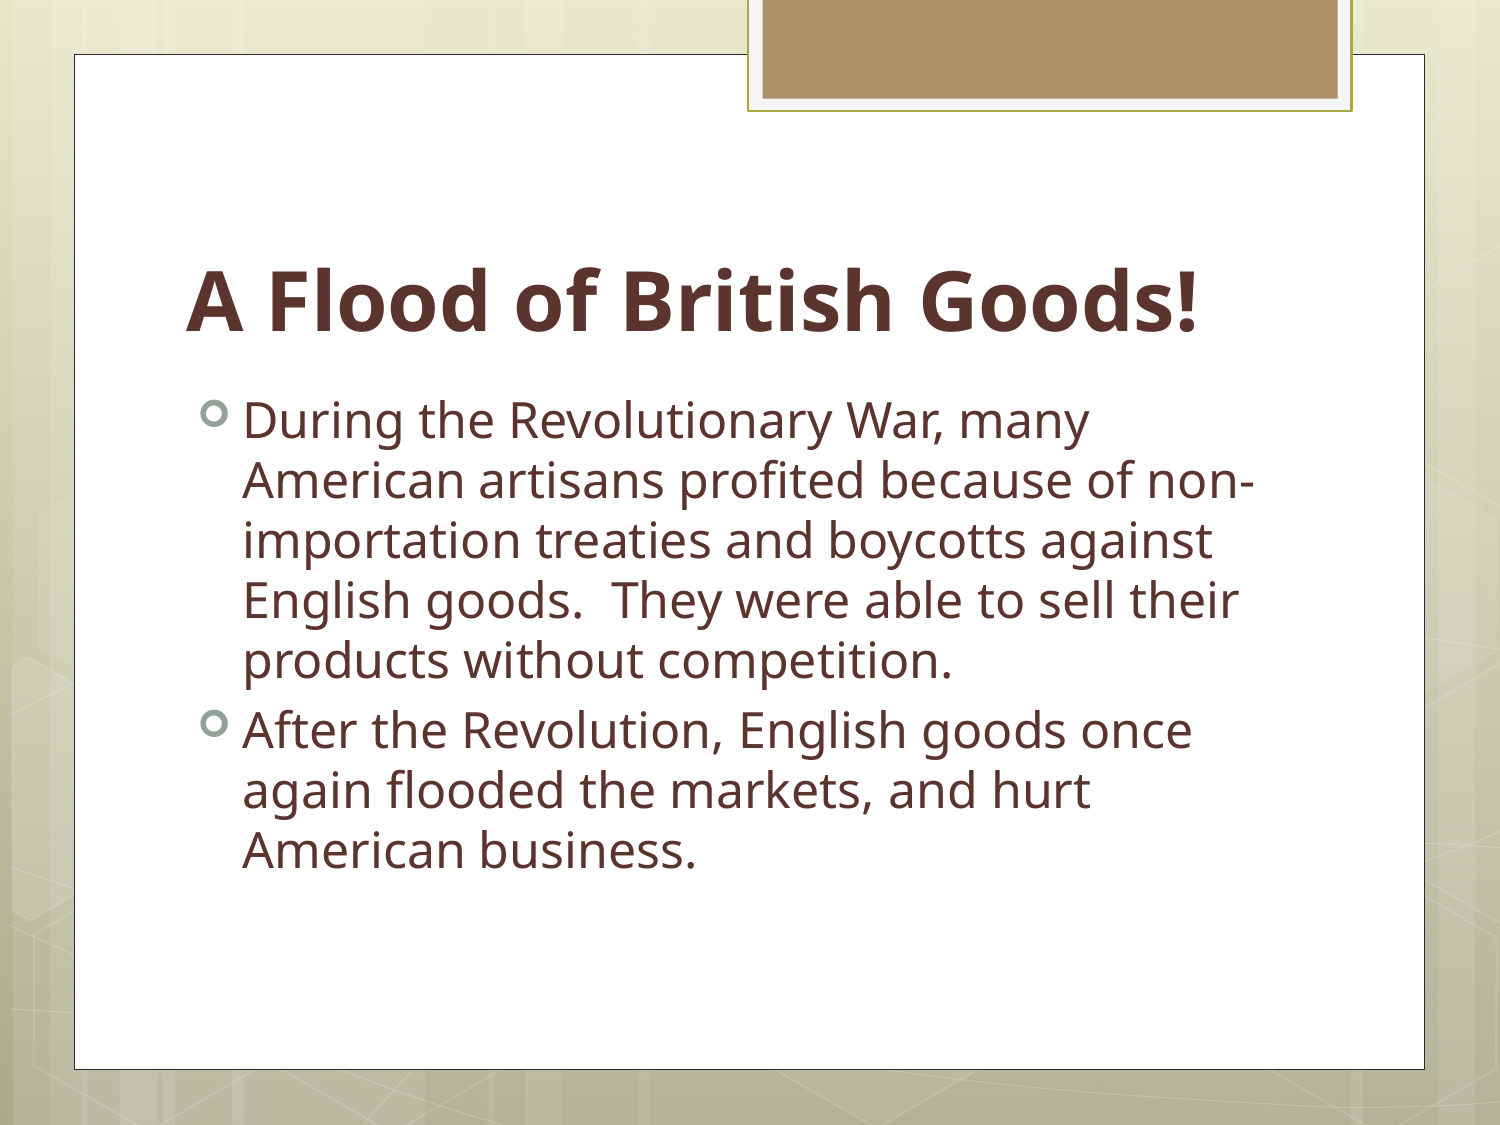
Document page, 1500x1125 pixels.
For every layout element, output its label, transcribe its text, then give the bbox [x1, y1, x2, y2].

title A Flood of British Goods! [171, 168, 1324, 357]
list During the Revolutionary War, many American artisans profited because of non-importation treaties and boycotts against English goods. They were able to sell their products without competition. After the Revolution, English goods once again flooded the markets, and hurt American business. [171, 381, 1283, 957]
